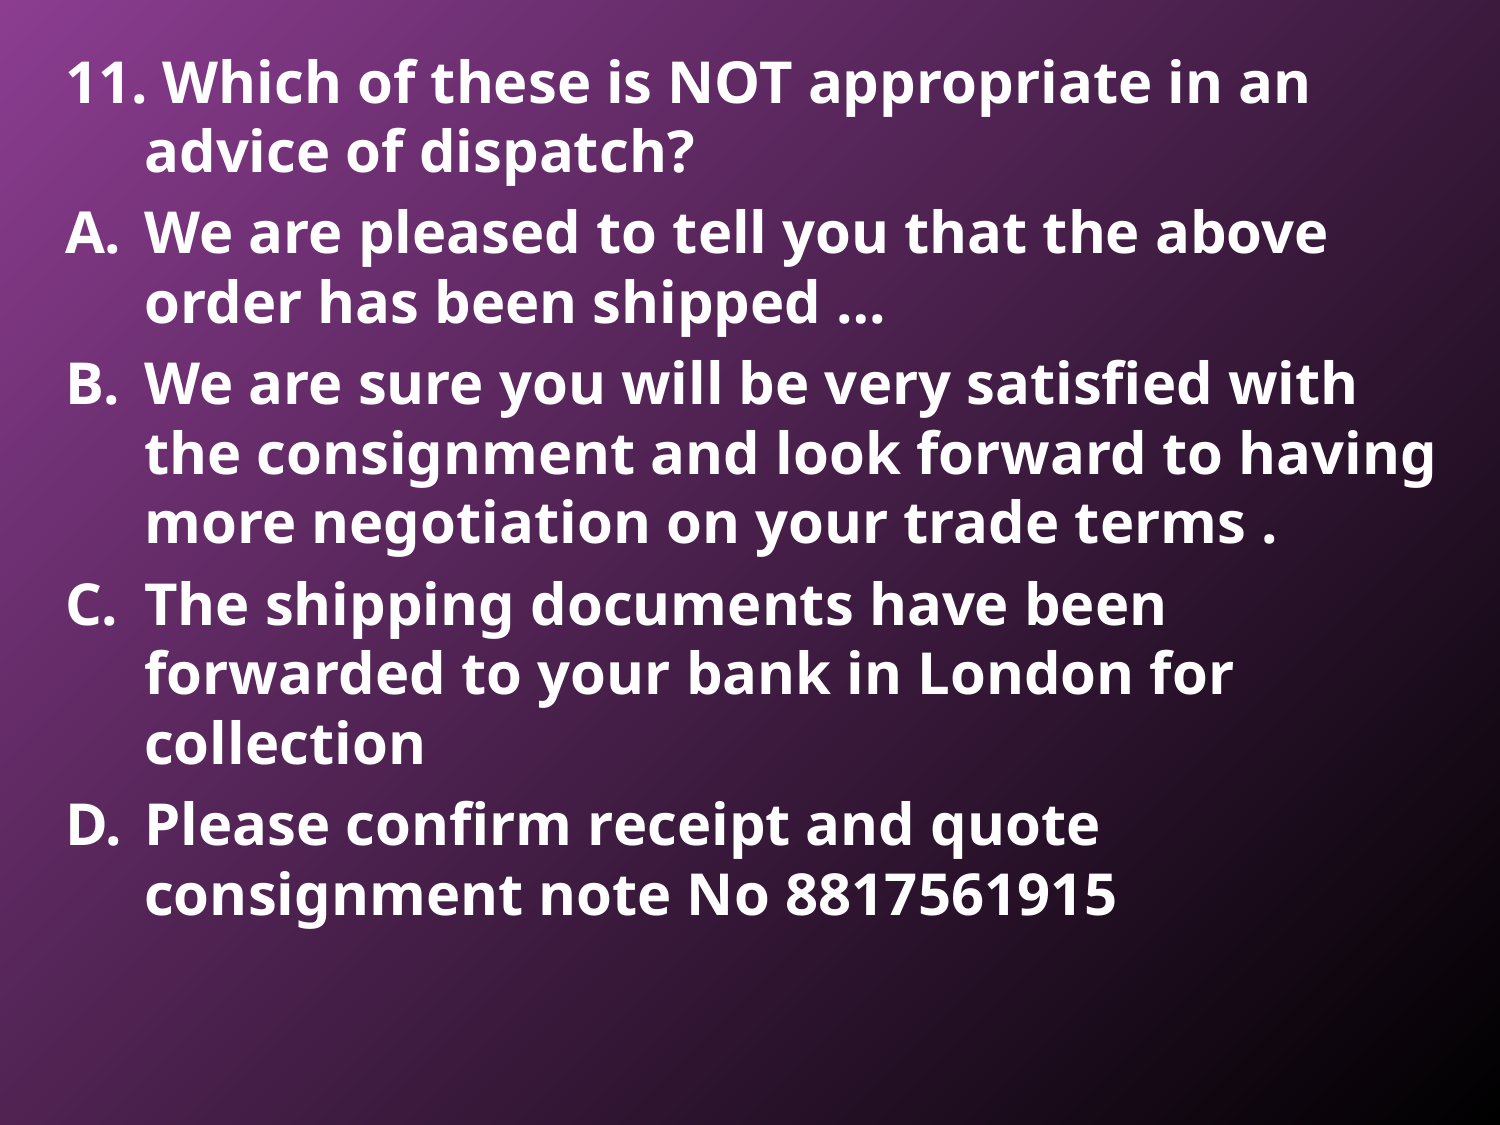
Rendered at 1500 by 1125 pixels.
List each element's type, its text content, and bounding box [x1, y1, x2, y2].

subtitle 11. Which of these is NOT appropriate in an advice of dispatch? We are pleased to tell you that the above order has been shipped … We are sure you will be very satisfied with the consignment and look forward to having more negotiation on your trade terms . The shipping documents have been forwarded to your bank in London for collection Please confirm receipt and quote consignment note No 8817561915 [50, 37, 1463, 1013]
